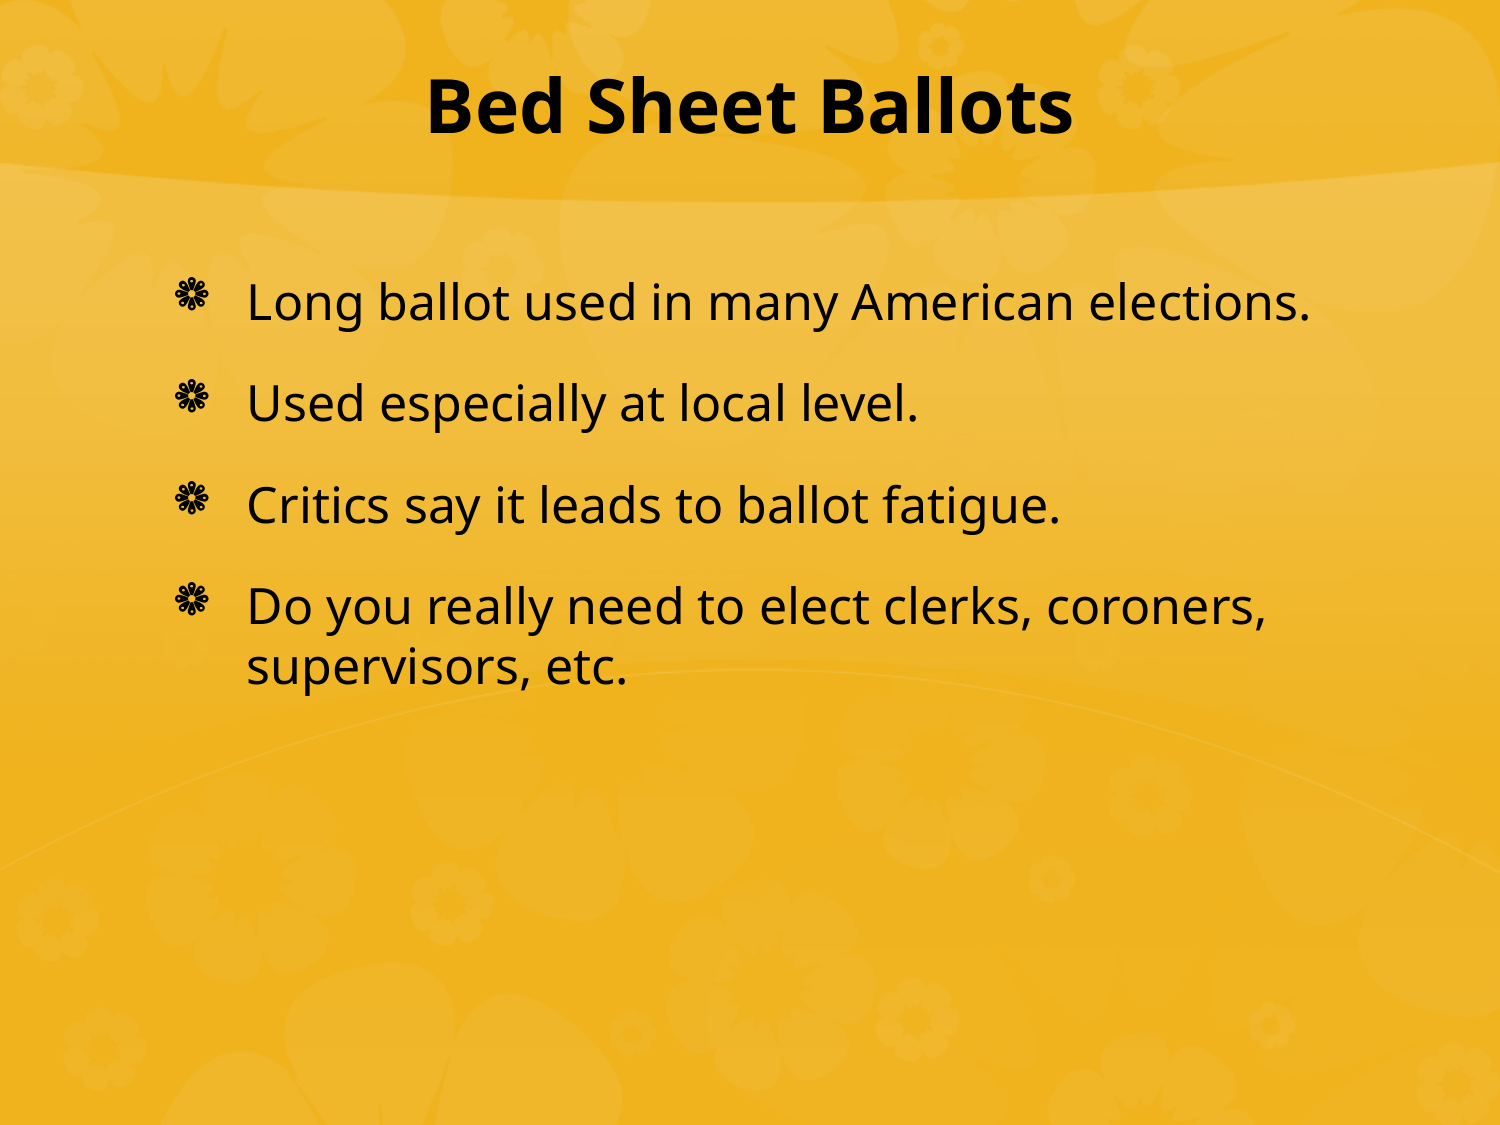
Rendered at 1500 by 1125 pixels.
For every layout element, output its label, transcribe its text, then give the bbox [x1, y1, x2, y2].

title Bed Sheet Ballots [127, 14, 1372, 203]
picture [0, 0, 1500, 1125]
list Long ballot used in many American elections. Used especially at local level. Critics say it leads to ballot fatigue. Do you really need to elect clerks, coroners, supervisors, etc. [156, 262, 1344, 967]
